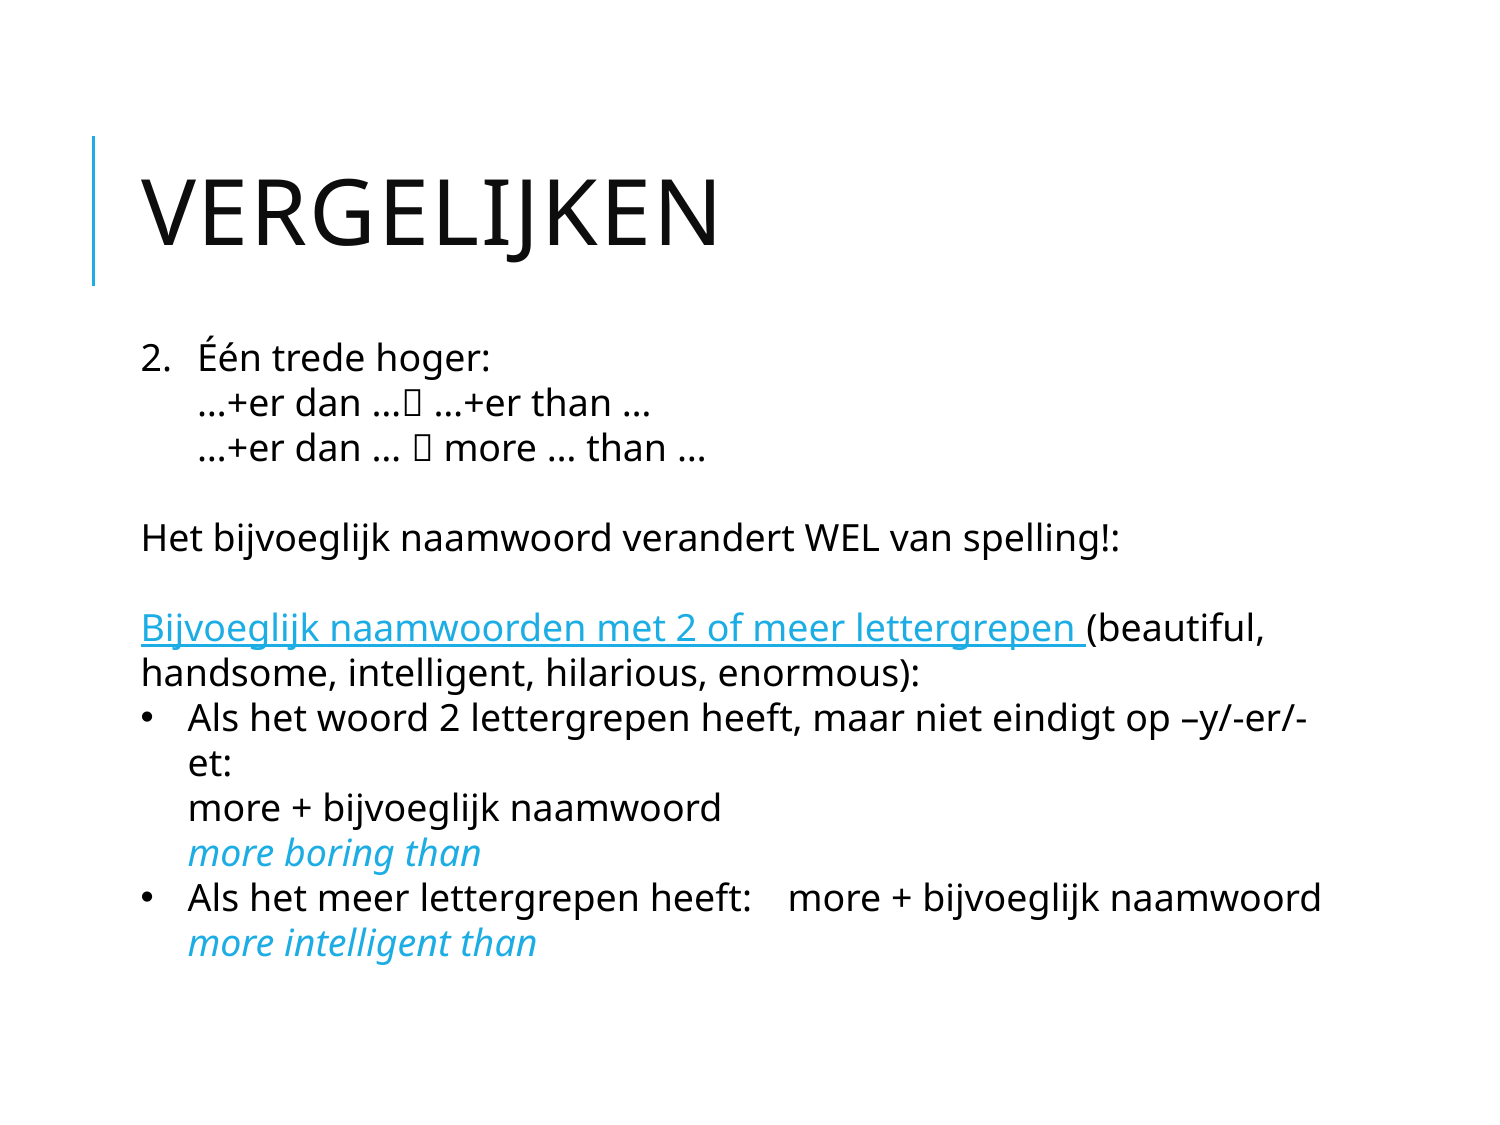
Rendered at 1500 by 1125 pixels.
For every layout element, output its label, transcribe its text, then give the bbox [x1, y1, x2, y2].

title vergelijken [126, 96, 1322, 326]
text_box Één trede hoger: …+er dan … …+er than … …+er dan …  more … than … Het bijvoeglijk naamwoord verandert WEL van spelling!: Bijvoeglijk naamwoorden met 2 of meer lettergrepen (beautiful, handsome, intelligent, hilarious, enormous): Als het woord 2 lettergrepen heeft, maar niet eindigt op –y/-er/-et: more + bijvoeglijk naamwoord more boring than Als het meer lettergrepen heeft: more + bijvoeglijk naamwoord more intelligent than [125, 326, 1341, 971]
